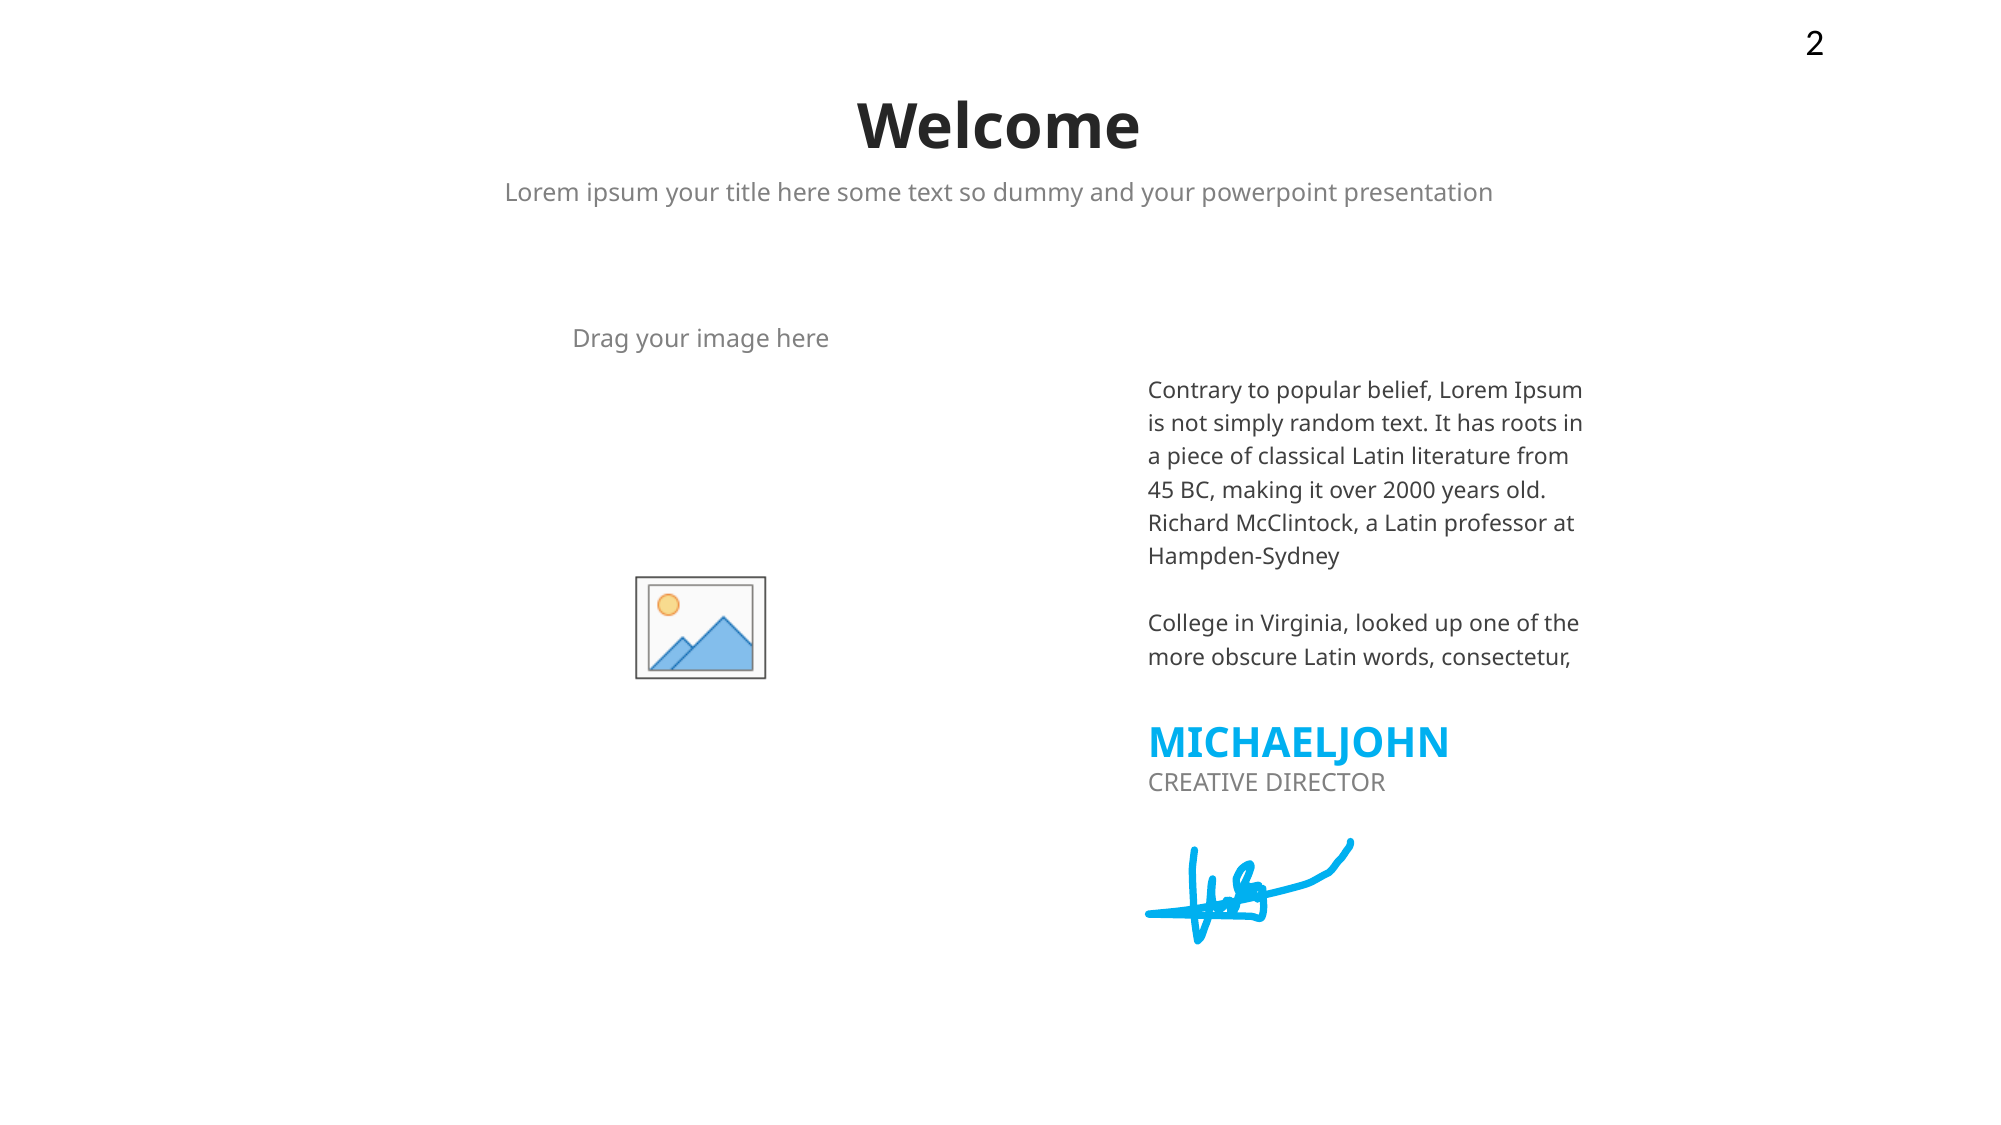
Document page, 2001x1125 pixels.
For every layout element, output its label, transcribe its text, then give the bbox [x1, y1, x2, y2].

text_box Contrary to popular belief, Lorem Ipsum is not simply random text. It has roots in a piece of classical Latin literature from 45 BC, making it over 2000 years old. Richard McClintock, a Latin professor at Hampden-Sydney College in Virginia, looked up one of the more obscure Latin words, consectetur, [1133, 362, 1612, 677]
title Welcome [137, 78, 1863, 179]
text_box MICHAELJOHN CREATIVE DIRECTOR [1133, 708, 1503, 804]
picture [388, 315, 1014, 941]
text_box [1147, 840, 1352, 942]
slide_number 2 [1790, 10, 1867, 43]
subtitle Lorem ipsum your title here some text so dummy and your powerpoint presentation [137, 179, 1863, 221]
